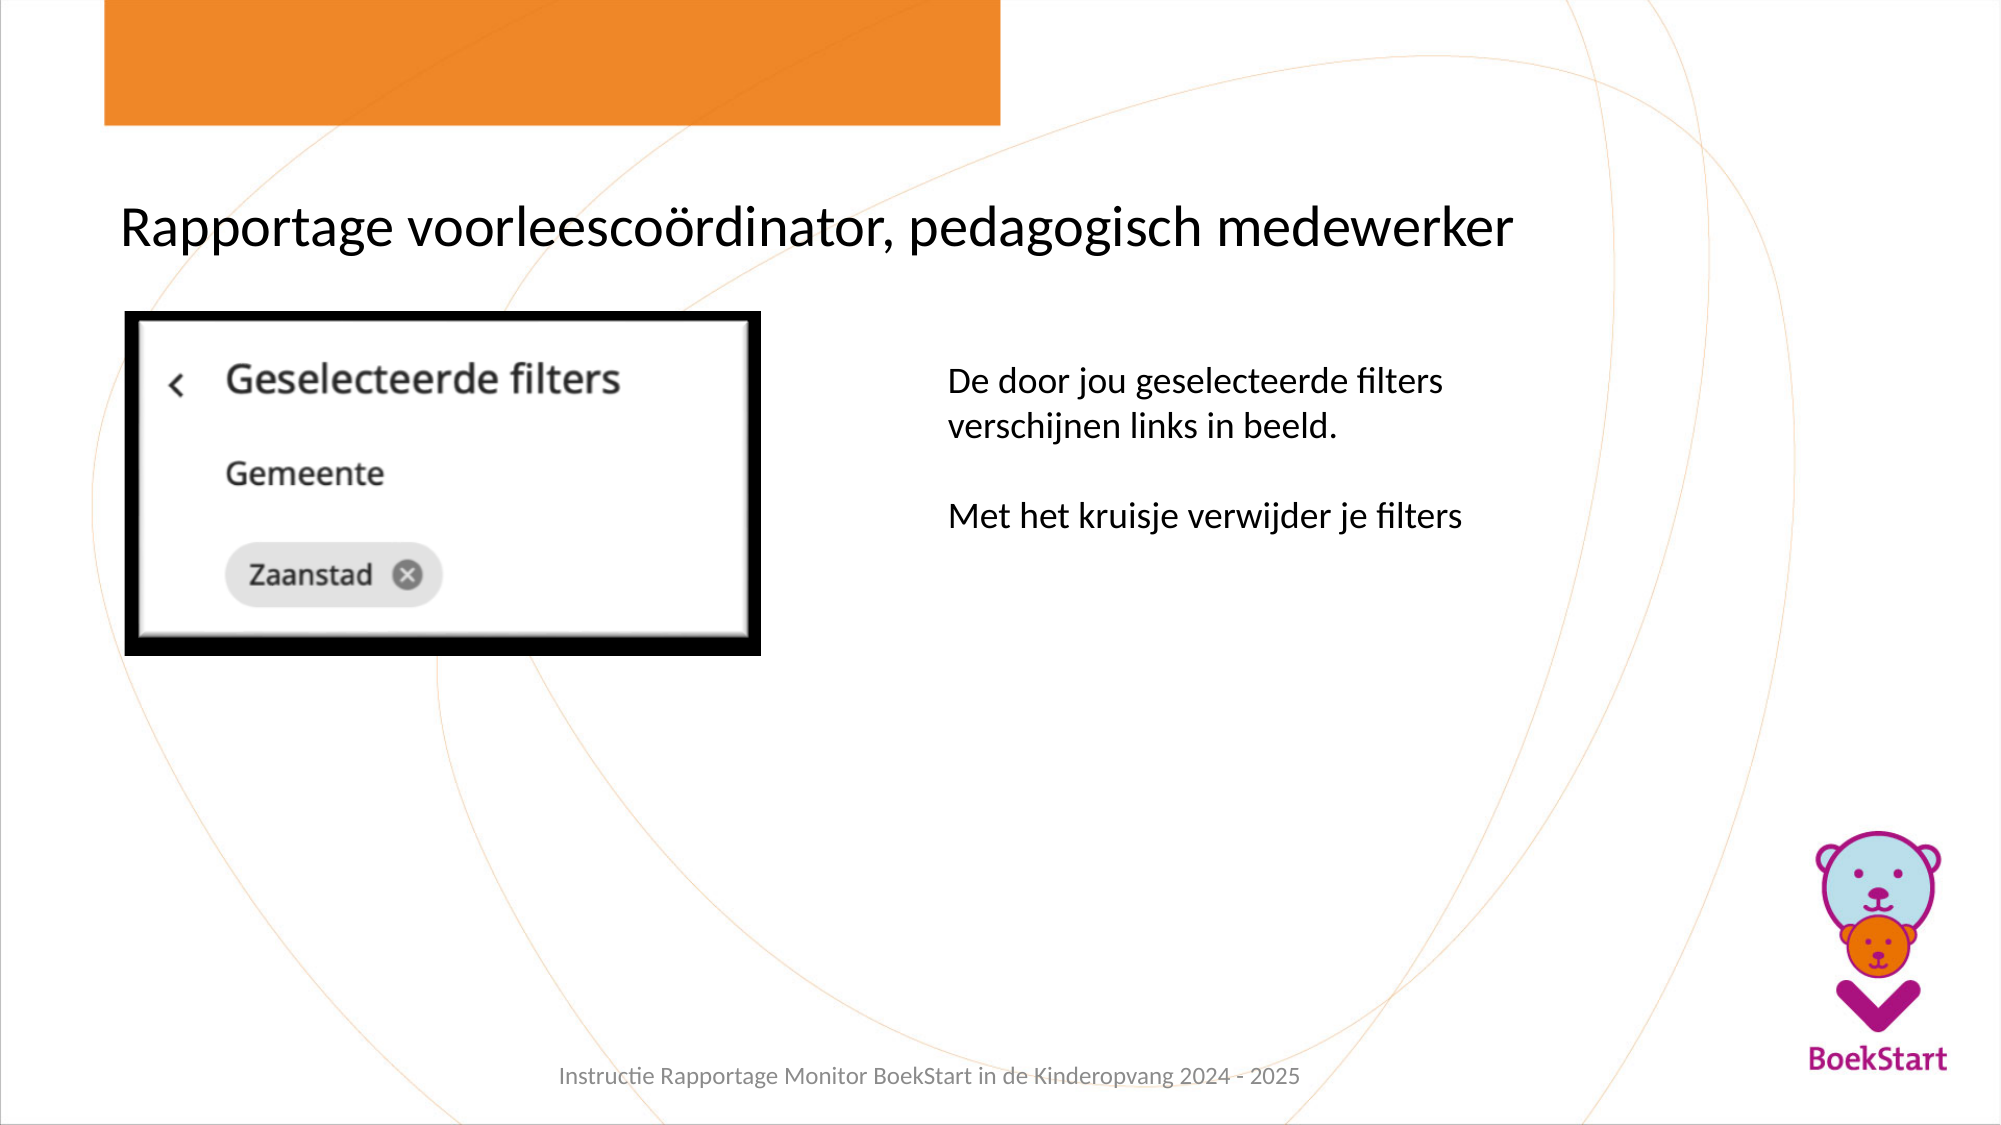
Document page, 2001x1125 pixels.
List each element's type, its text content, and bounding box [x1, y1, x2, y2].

title Rapportage voorleescoördinator, pedagogisch medewerker [105, 158, 1863, 297]
footer Instructie Rapportage Monitor BoekStart in de Kinderopvang 2024 - 2025 [486, 1044, 1386, 1105]
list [124, 311, 761, 656]
picture [0, 0, 2001, 1125]
text_box De door jou geselecteerde filters verschijnen links in beeld. Met het kruisje verwijder je filters [933, 348, 1589, 544]
